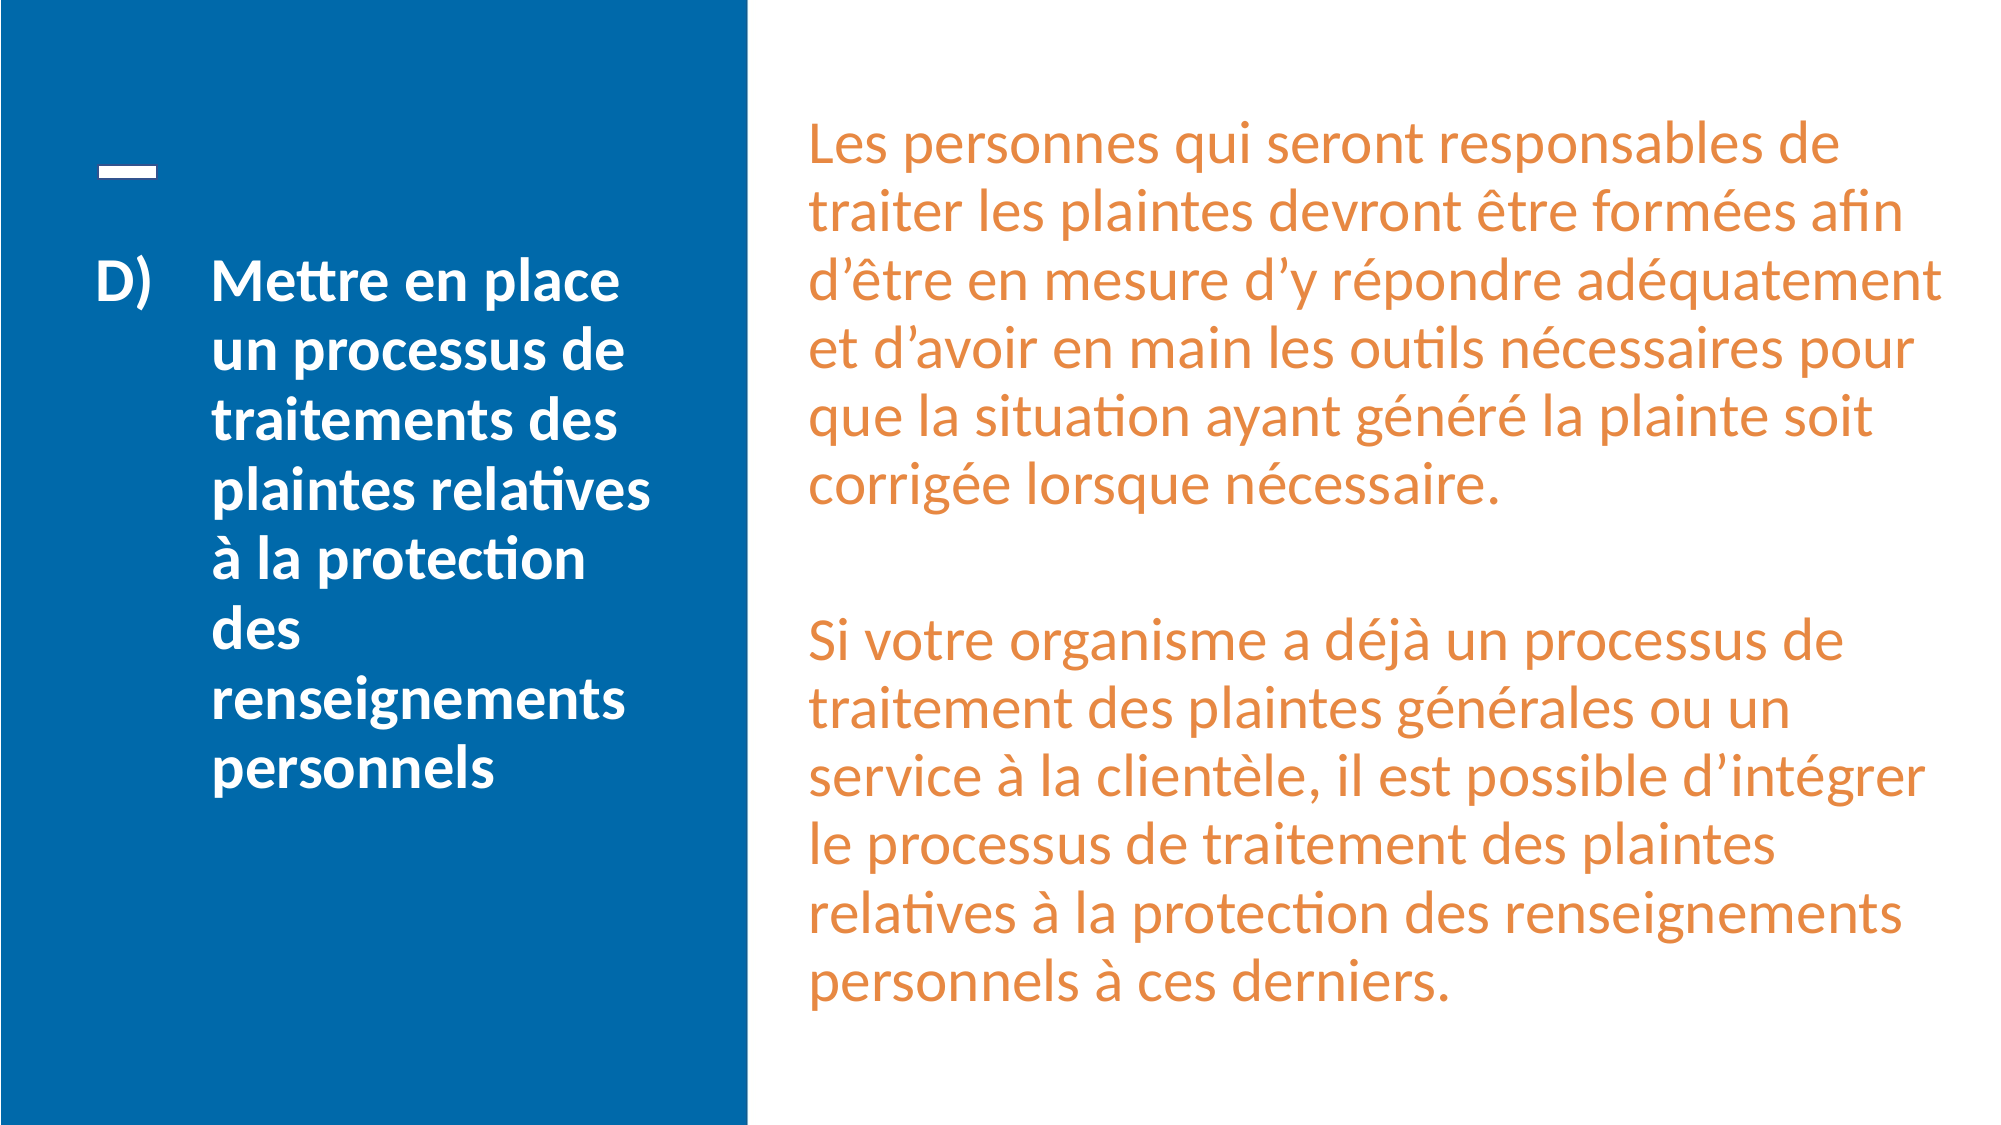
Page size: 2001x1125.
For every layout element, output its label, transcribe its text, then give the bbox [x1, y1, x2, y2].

picture [1, 0, 1999, 1125]
list Les personnes qui seront responsables de traiter les plaintes devront être formées afin d’être en mesure d’y répondre adéquatement et d’avoir en main les outils nécessaires pour que la situation ayant généré la plainte soit corrigée lorsque nécessaire. Si votre organisme a déjà un processus de traitement des plaintes générales ou un service à la clientèle, il est possible d’intégrer le processus de traitement des plaintes relatives à la protection des renseignements personnels à ces derniers. [777, 17, 1985, 1058]
title D) Mettre en place un processus de traitements des plaintes relatives à la protection des renseignements personnels [79, 415, 685, 633]
